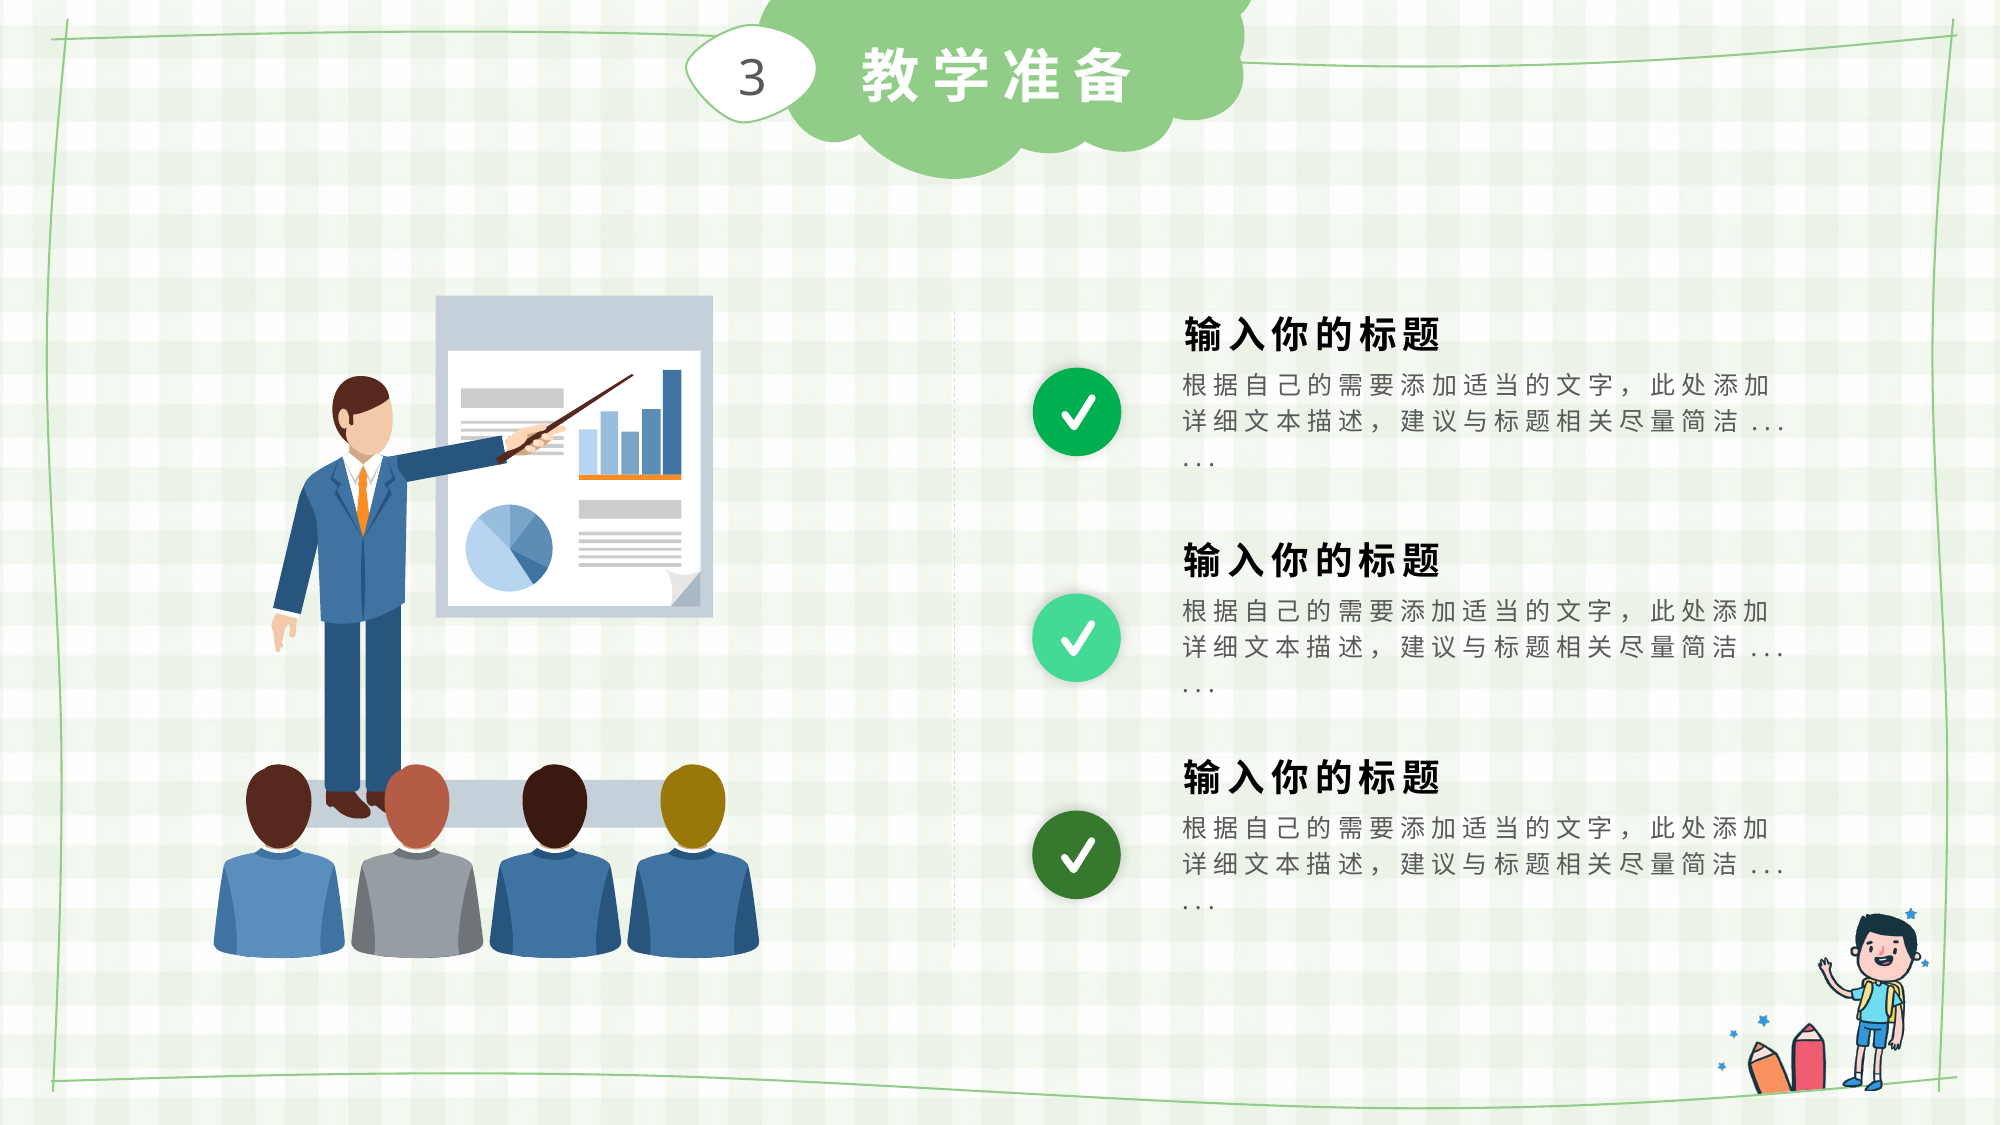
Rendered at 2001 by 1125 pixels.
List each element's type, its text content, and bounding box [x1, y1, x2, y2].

picture [1714, 908, 1929, 1096]
text_box 3 [723, 37, 782, 113]
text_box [1032, 296, 1805, 481]
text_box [1032, 739, 1805, 924]
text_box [1032, 522, 1805, 707]
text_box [212, 295, 760, 960]
text_box 教学准备 [857, 39, 1158, 140]
